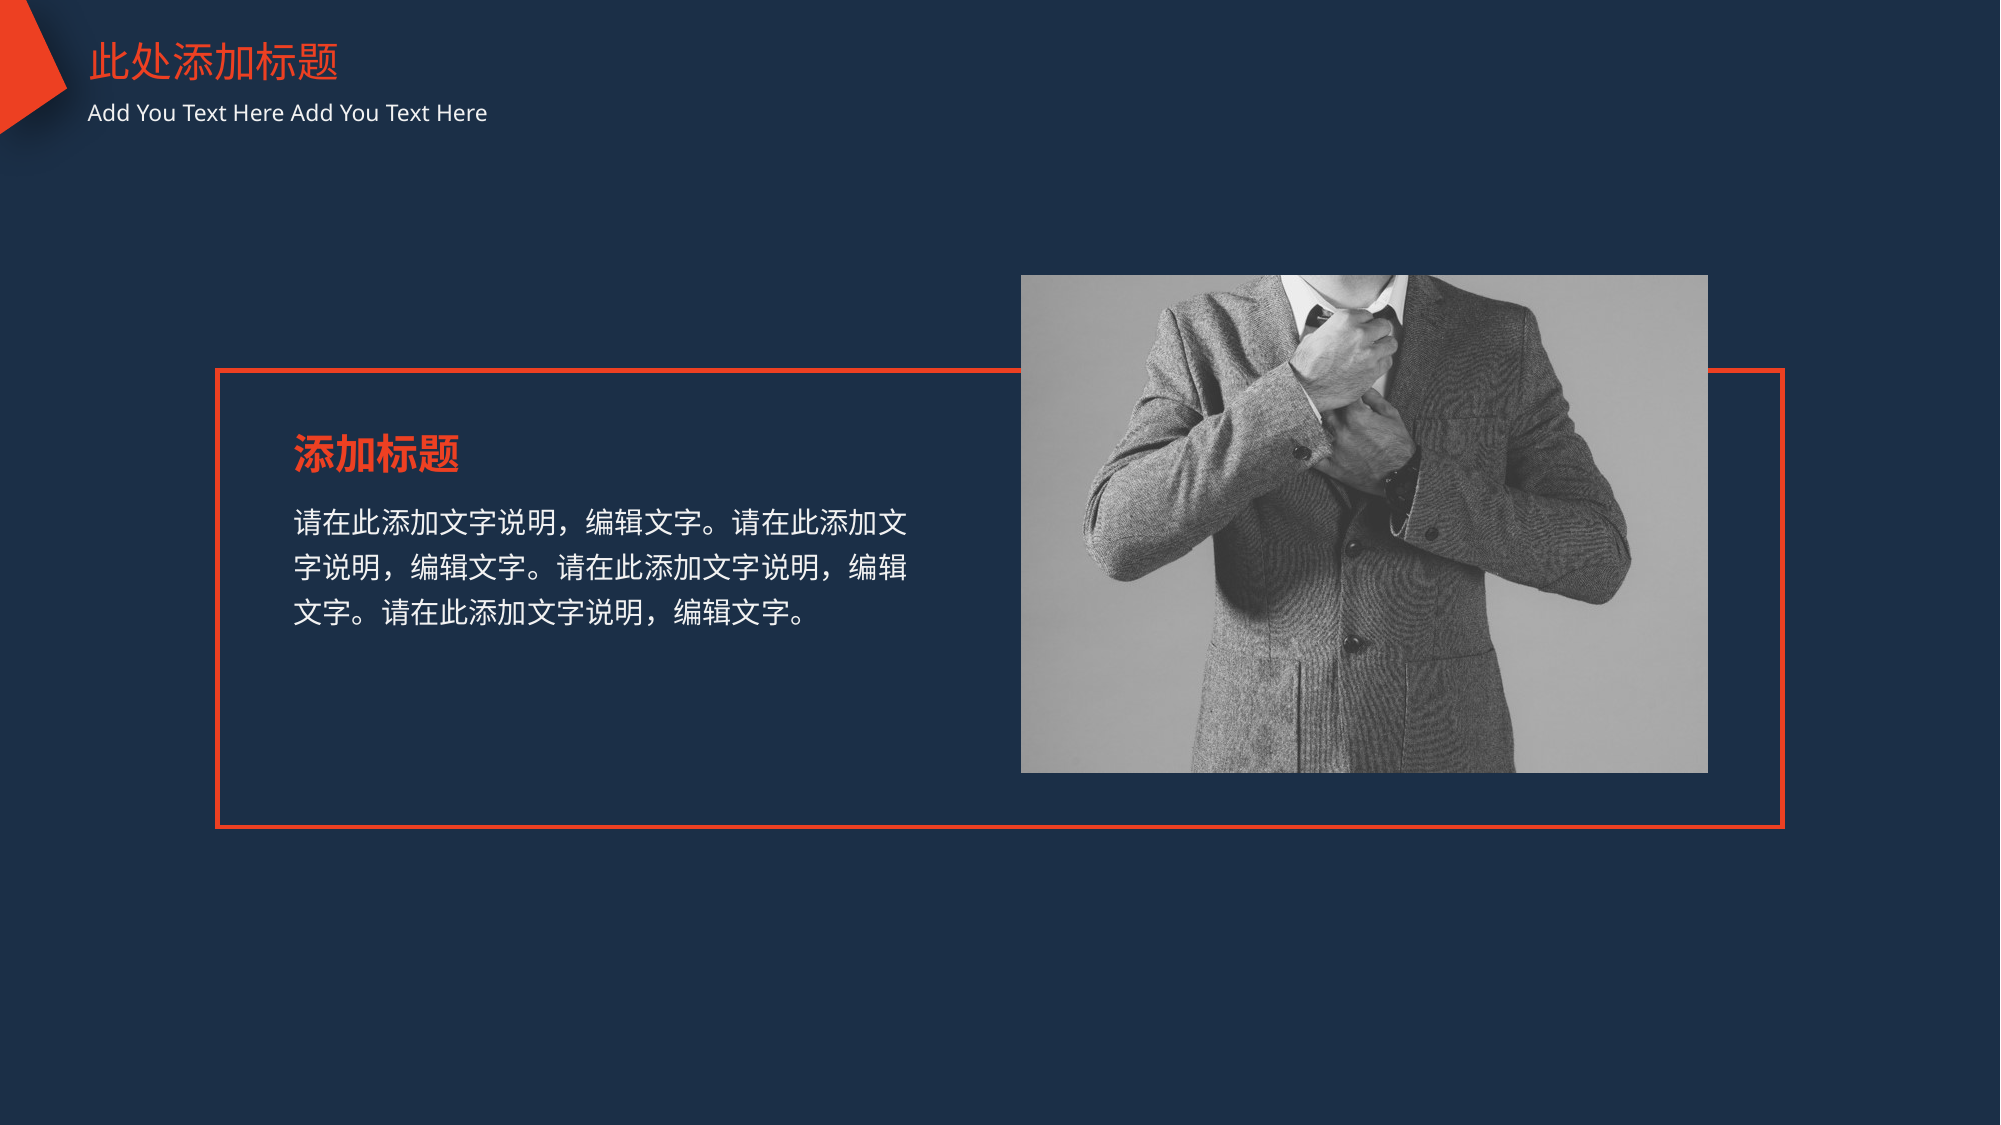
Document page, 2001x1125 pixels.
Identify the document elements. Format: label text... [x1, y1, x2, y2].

text_box [0, 0, 68, 135]
text_box 此处添加标题 [77, 28, 355, 83]
text_box 添加标题 [278, 420, 563, 486]
text_box [217, 370, 1783, 828]
picture [1021, 275, 1708, 773]
text_box Add You Text Here Add You Text Here [82, 83, 532, 134]
text_box 请在此添加文字说明，编辑文字。请在此添加文字说明，编辑文字。请在此添加文字说明，编辑文字。请在此添加文字说明，编辑文字。 [278, 486, 925, 637]
